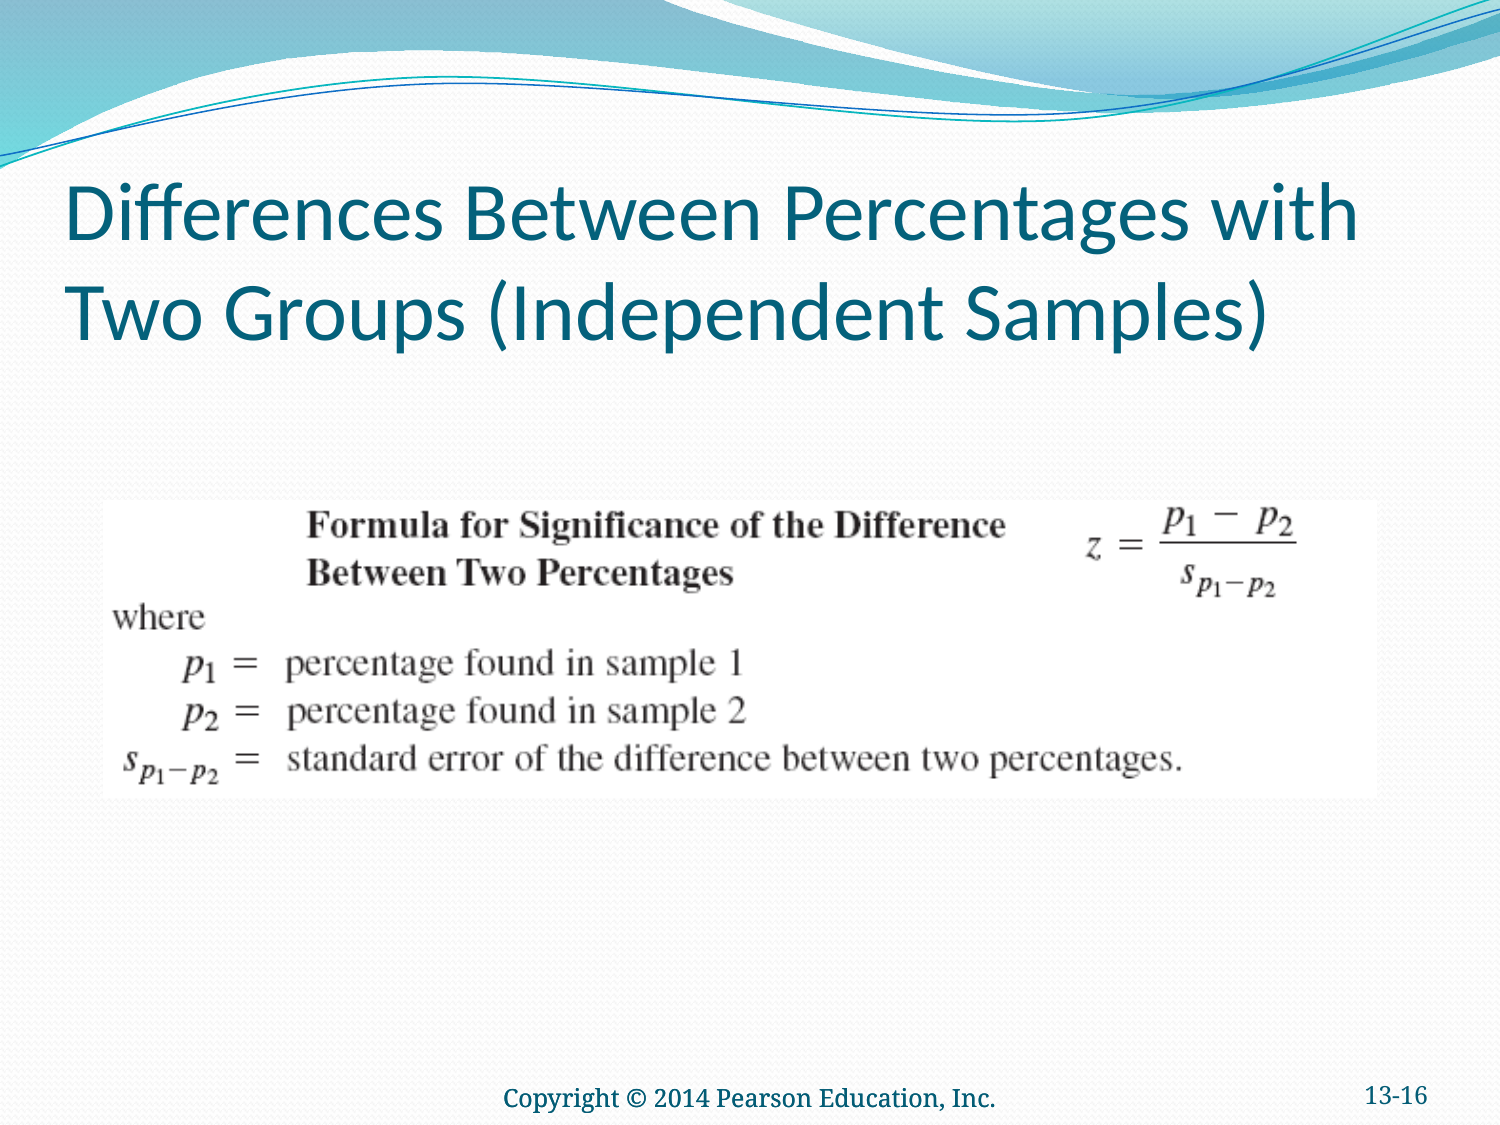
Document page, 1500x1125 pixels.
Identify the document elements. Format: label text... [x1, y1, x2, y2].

title Differences Between Percentages with Two Groups (Independent Samples) [64, 159, 1415, 347]
picture [102, 500, 1377, 798]
